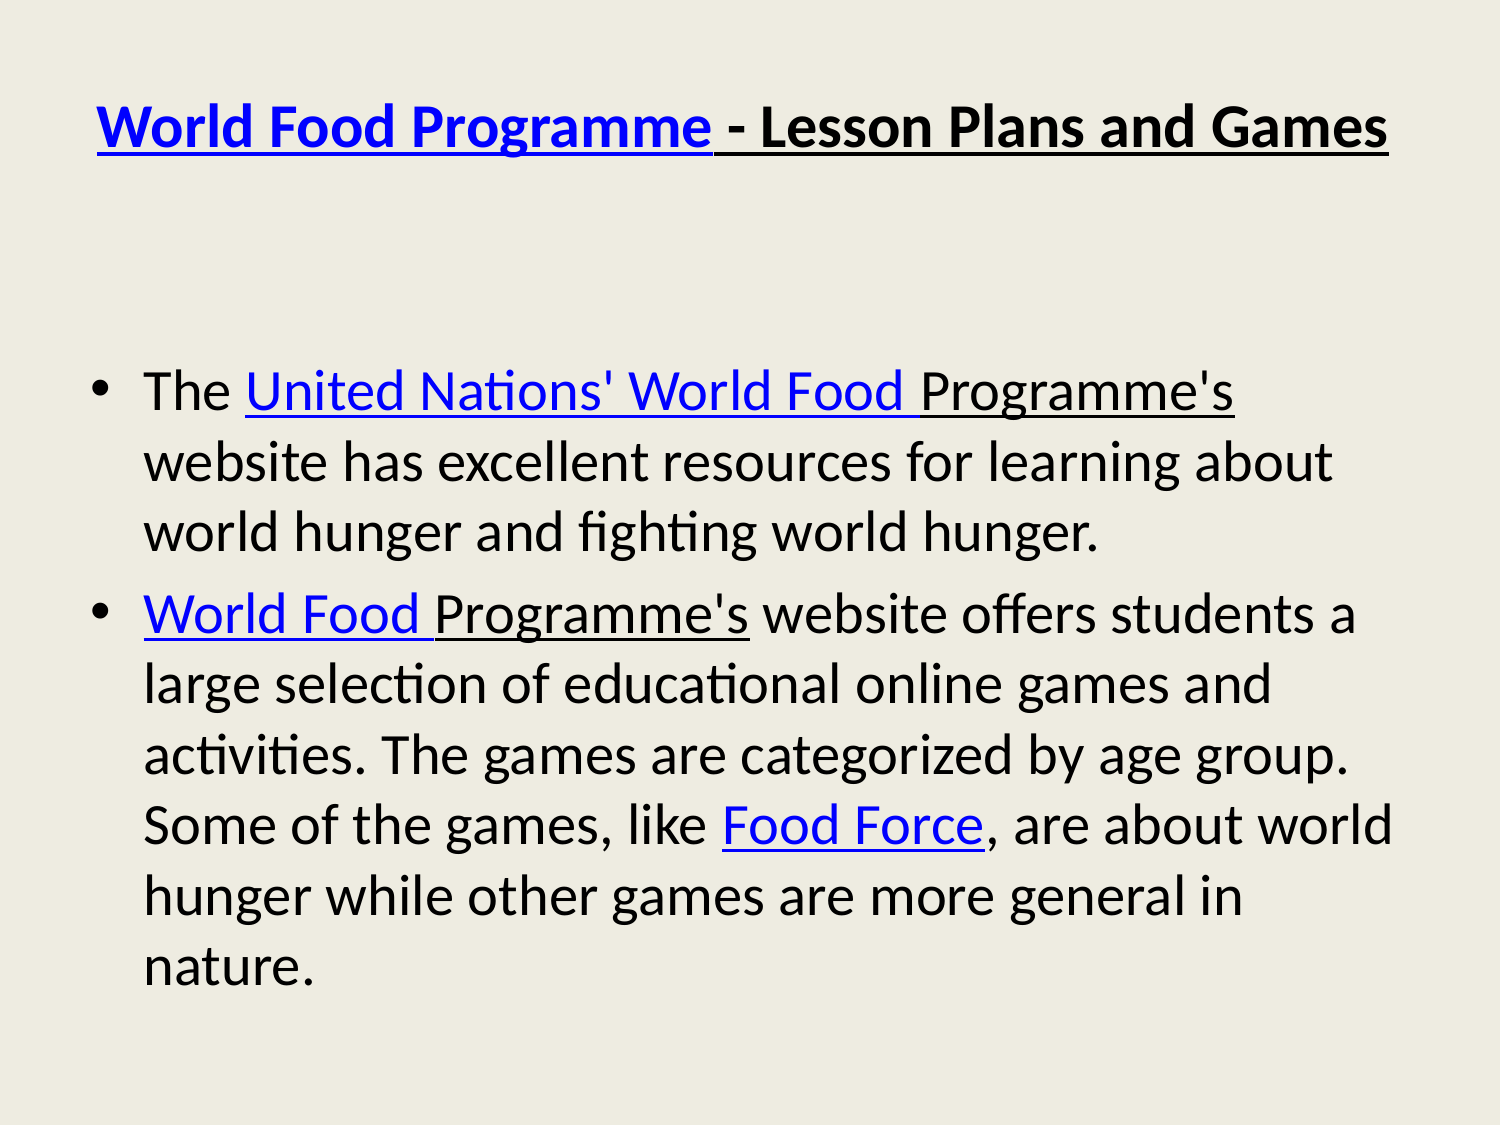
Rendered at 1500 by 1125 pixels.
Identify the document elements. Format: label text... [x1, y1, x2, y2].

title World Food Programme - Lesson Plans and Games [75, 45, 1425, 262]
list The United Nations' World Food Programme's website has excellent resources for learning about world hunger and fighting world hunger. World Food Programme's website offers students a large selection of educational online games and activities. The games are categorized by age group. Some of the games, like Food Force, are about world hunger while other games are more general in nature. [75, 262, 1425, 1005]
